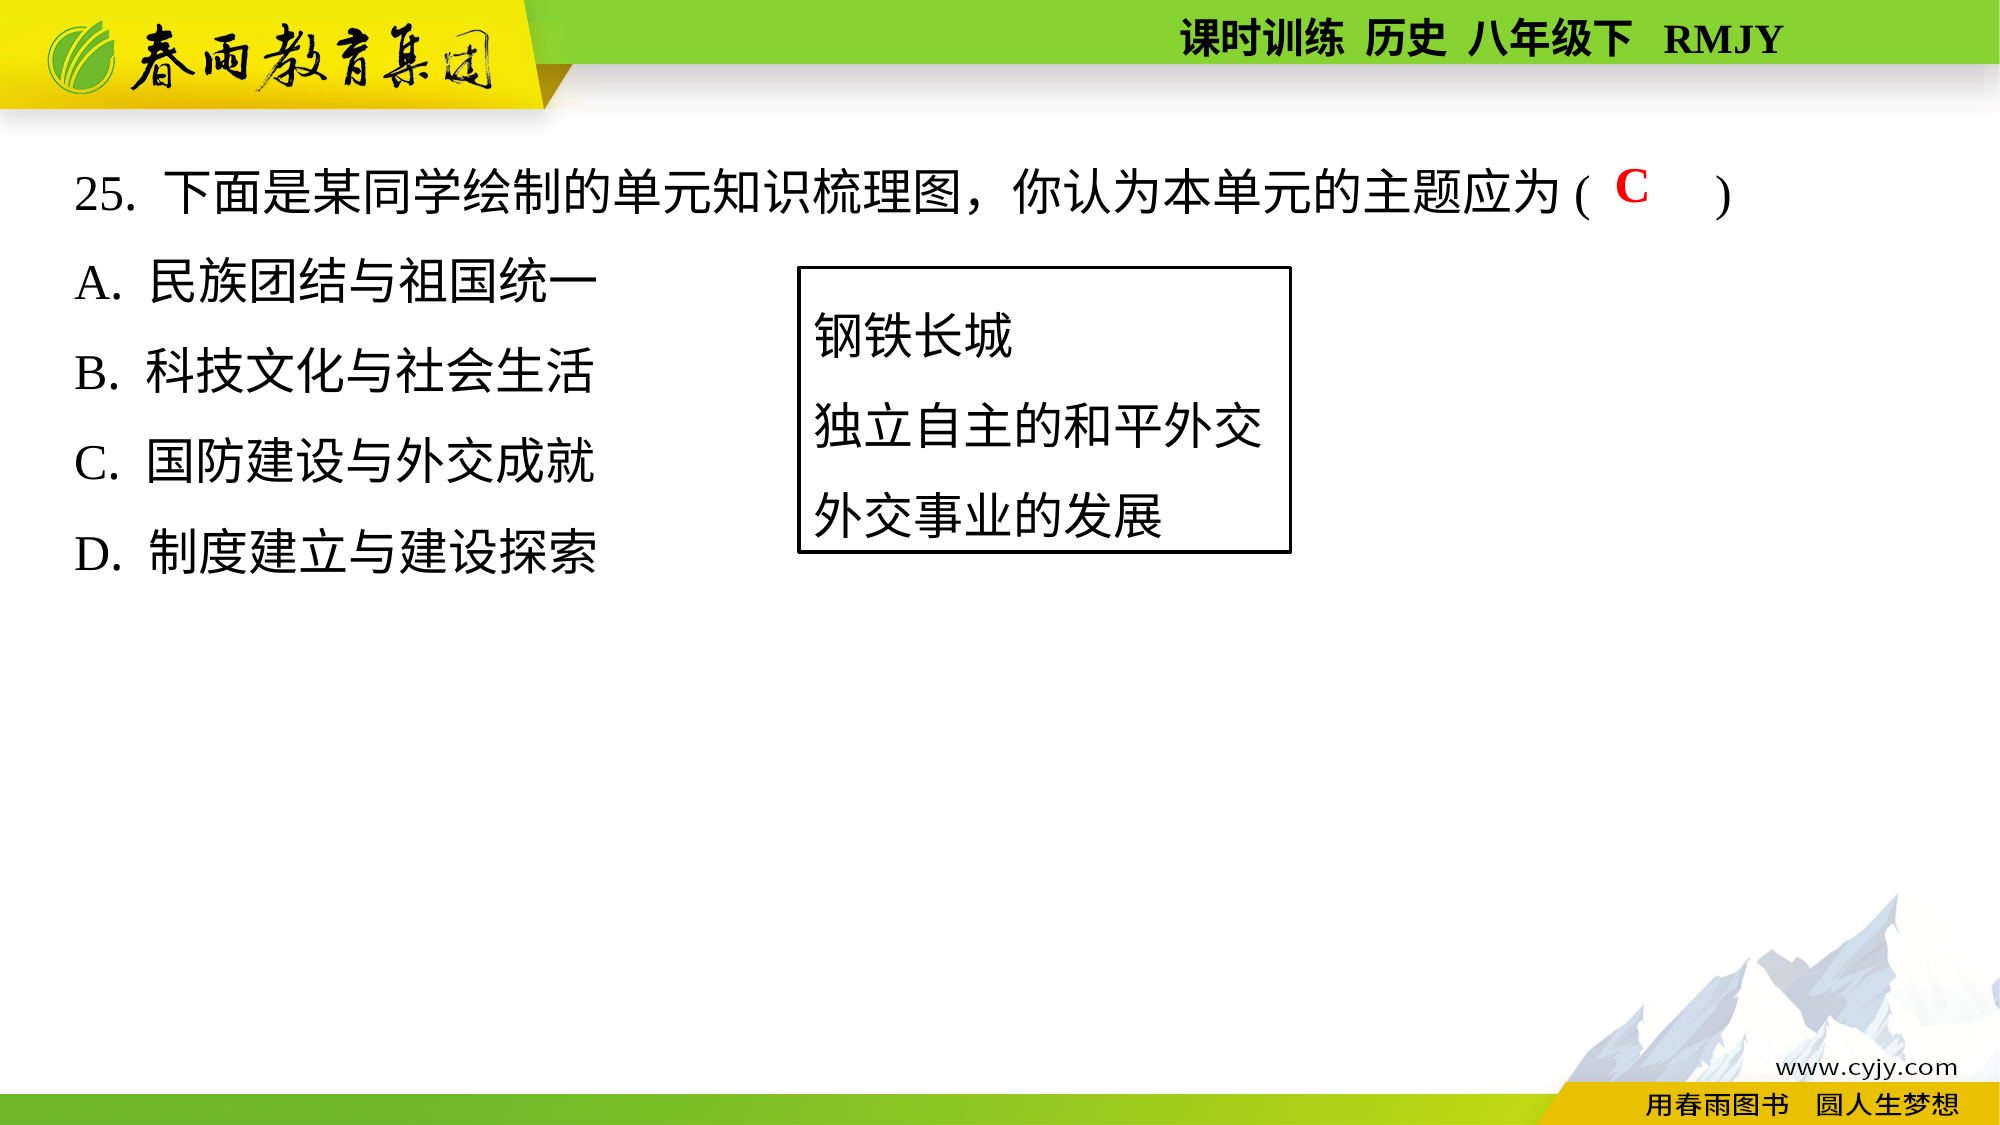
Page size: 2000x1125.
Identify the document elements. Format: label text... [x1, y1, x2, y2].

text_box C [1599, 144, 1666, 220]
list 25. 下面是某同学绘制的单元知识梳理图，你认为本单元的主题应为( ) A. 民族团结与祖国统一 B. 科技文化与社会生活 C. 国防建设与外交成就 D. 制度建立与建设探索 [59, 122, 1944, 581]
text_box 钢铁长城 独立自主的和平外交 外交事业的发展 [799, 267, 1291, 553]
picture [0, 0, 2000, 1125]
